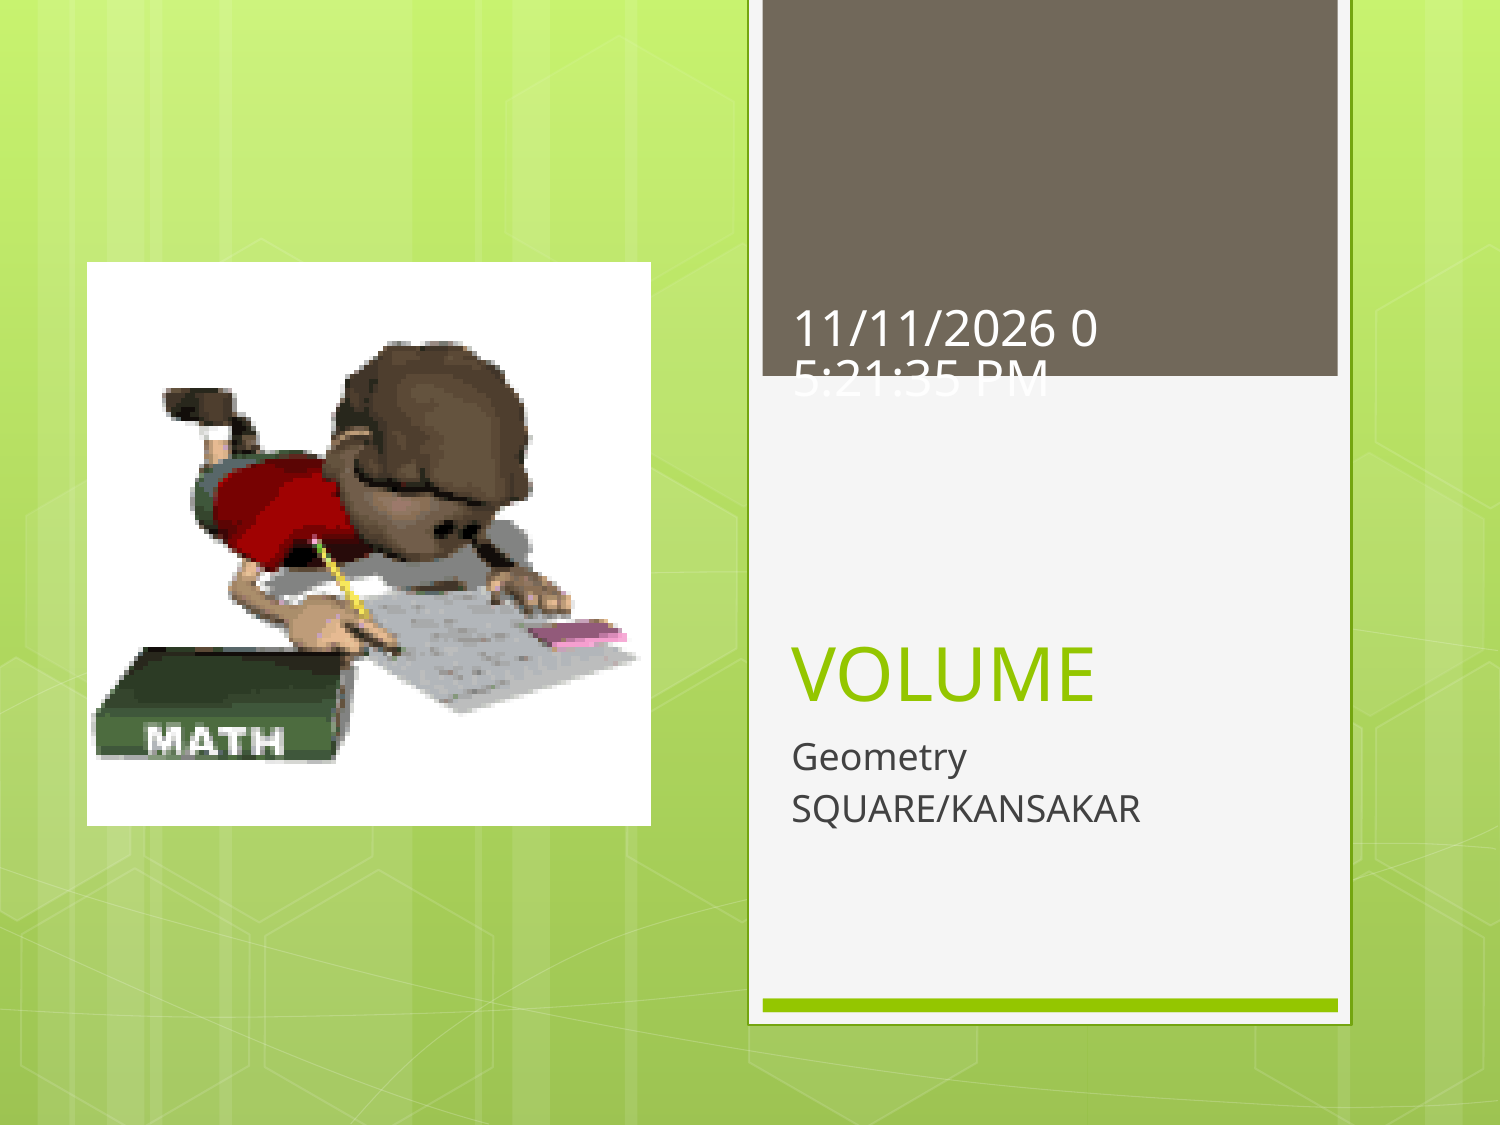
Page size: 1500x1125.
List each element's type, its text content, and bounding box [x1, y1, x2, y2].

subtitle Geometry SQUARE/KANSAKAR [776, 725, 1320, 933]
picture [87, 262, 651, 826]
title VOLUME [776, 444, 1320, 724]
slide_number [777, 248, 1128, 372]
